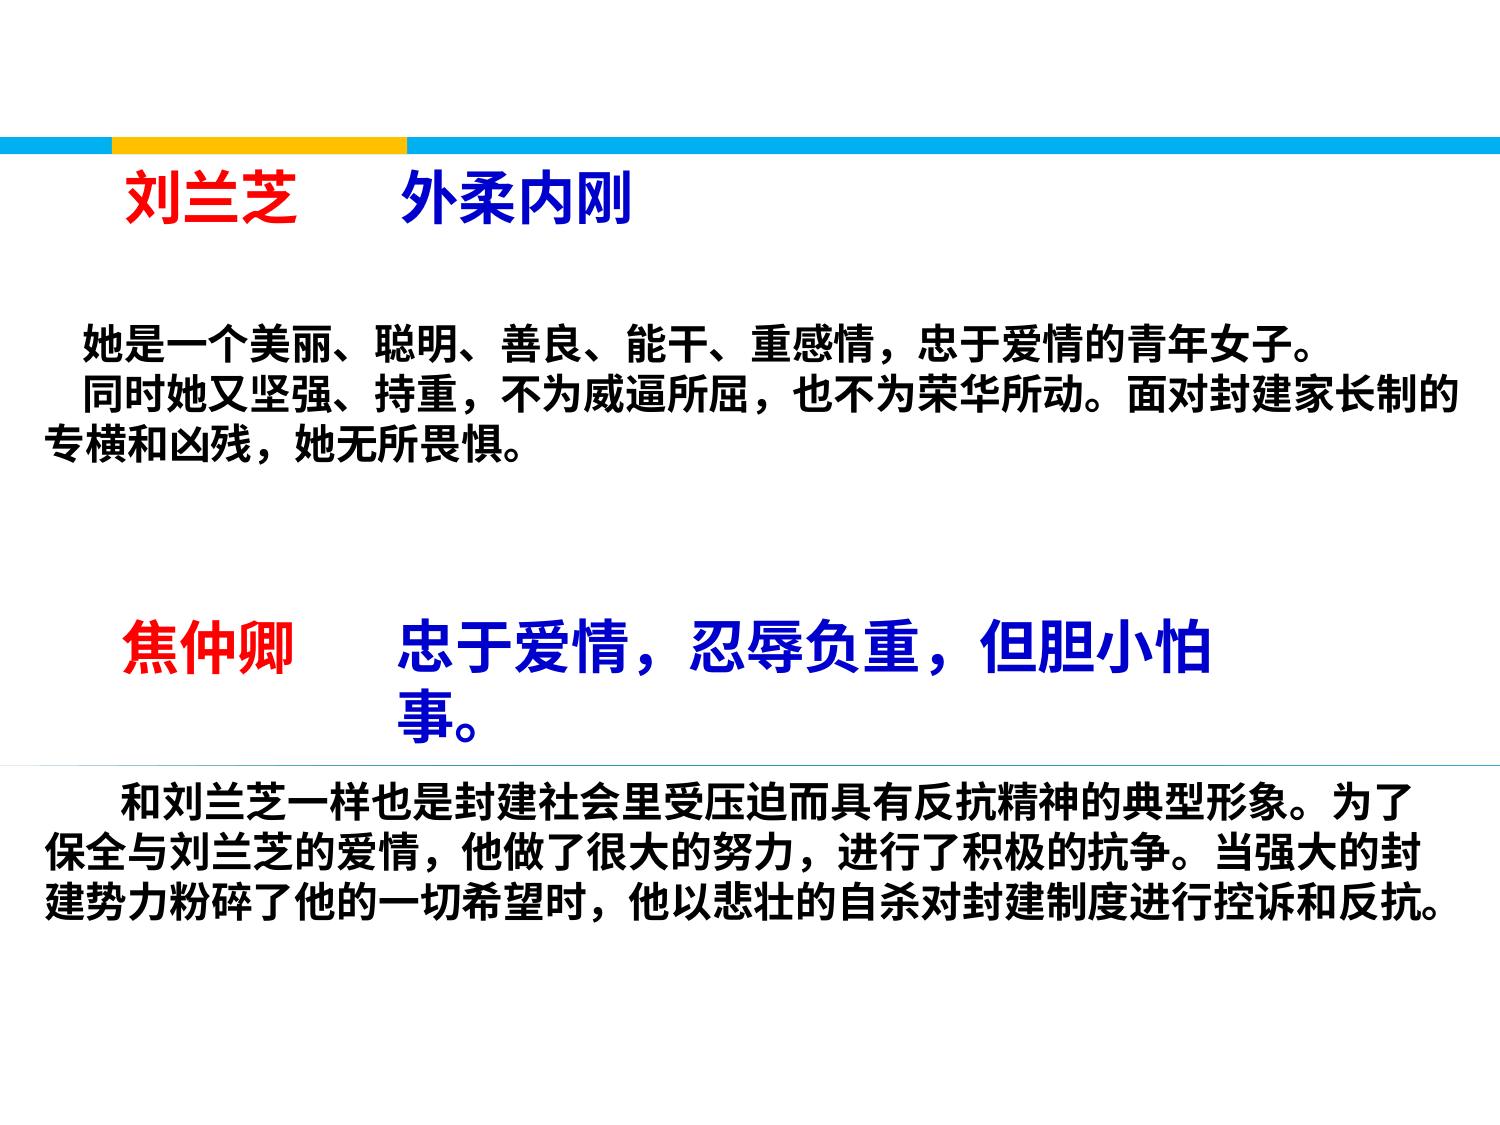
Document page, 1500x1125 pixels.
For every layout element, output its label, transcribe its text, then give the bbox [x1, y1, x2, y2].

text_box 外柔内刚 [385, 154, 649, 239]
text_box [0, 137, 111, 155]
text_box 和刘兰芝一样也是封建社会里受压迫而具有反抗精神的典型形象。为了保全与刘兰芝的爱情，他做了很大的努力，进行了积极的抗争。当强大的封建势力粉碎了他的一切希望时，他以悲壮的自杀对封建制度进行控诉和反抗。 [29, 768, 1467, 934]
text_box 她是一个美丽、聪明、善良、能干、重感情，忠于爱情的青年女子。 同时她又坚强、持重，不为威逼所屈，也不为荣华所动。面对封建家长制的专横和凶残，她无所畏惧。 [29, 310, 1480, 476]
text_box [111, 137, 408, 155]
text_box 刘兰芝 [109, 154, 314, 239]
text_box [408, 137, 1500, 155]
text_box 焦仲卿 [106, 603, 312, 689]
text_box 忠于爱情，忍辱负重，但胆小怕事。 [382, 603, 1313, 758]
